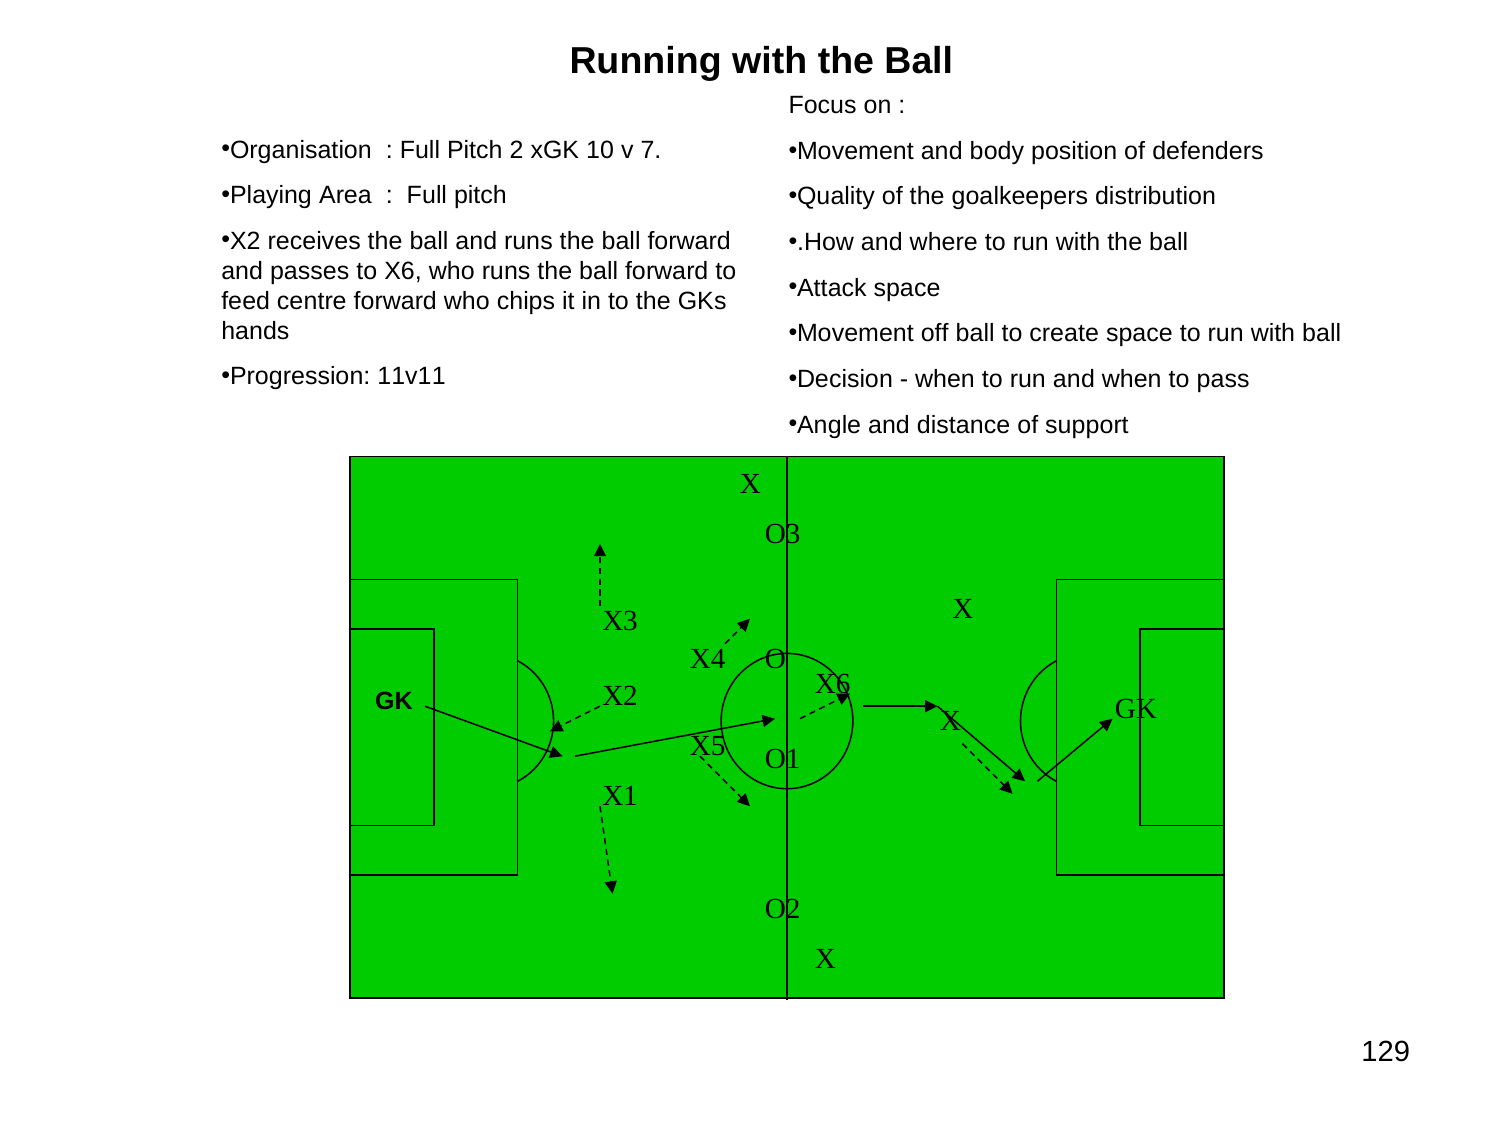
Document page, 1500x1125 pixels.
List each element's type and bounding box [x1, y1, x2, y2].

text_box [1074, 1024, 1425, 1103]
text_box [206, 0, 1388, 1000]
